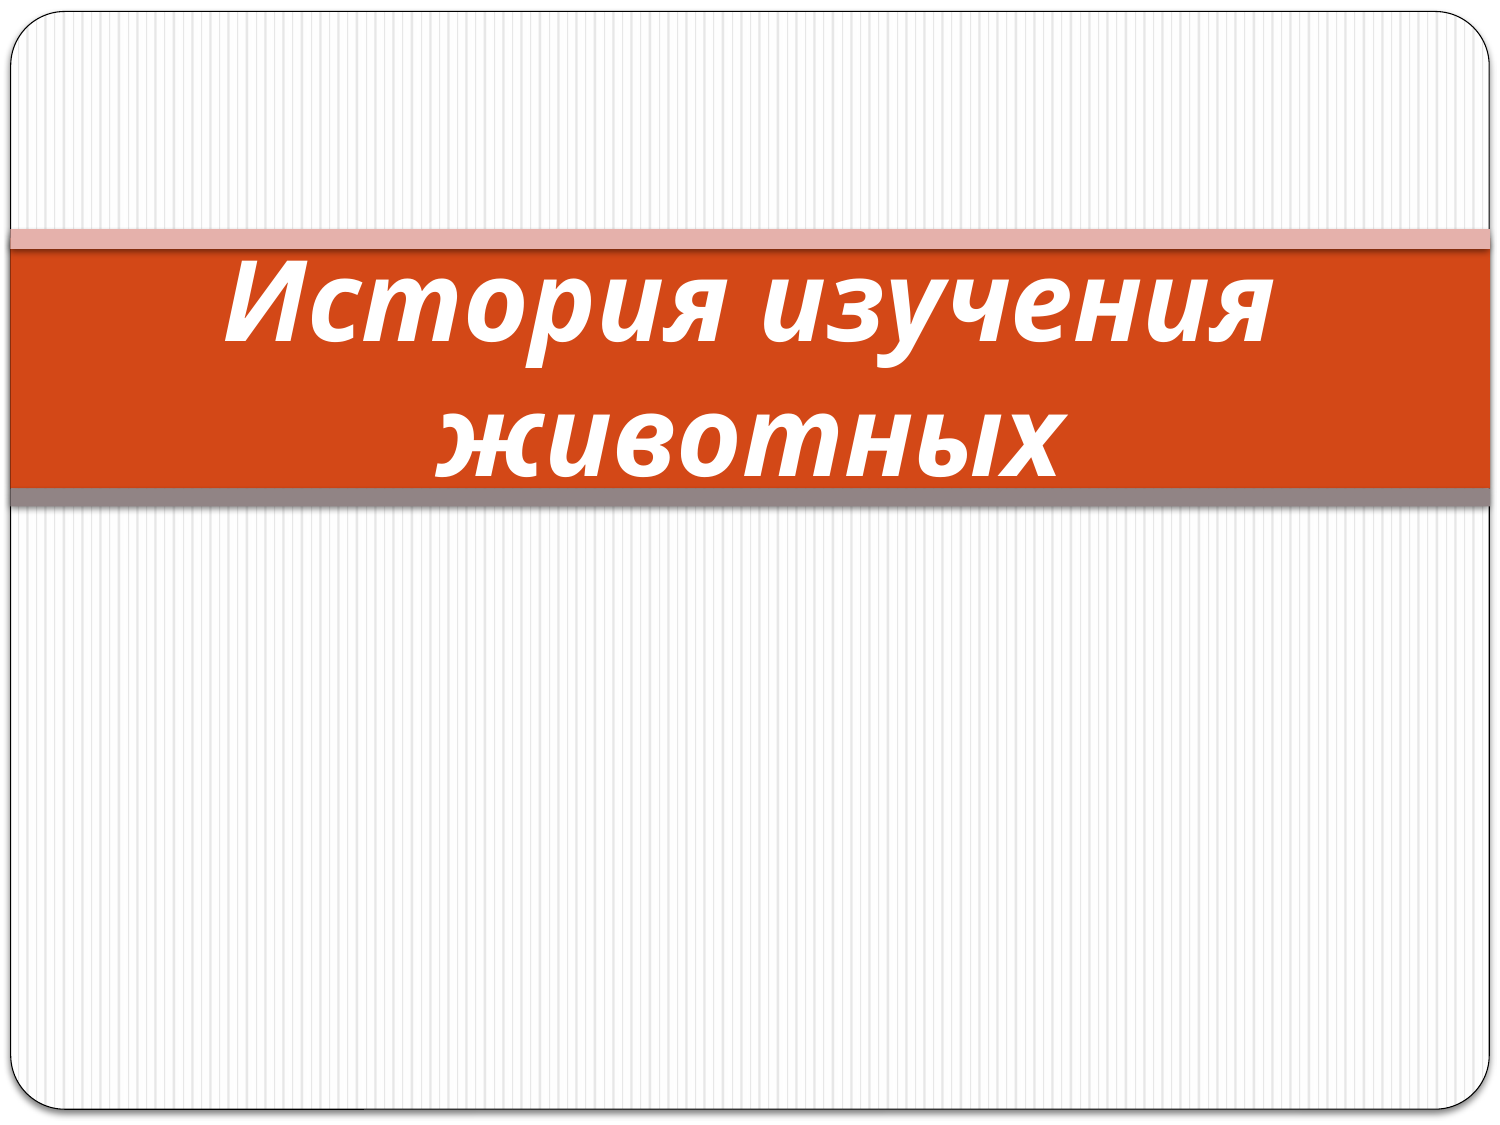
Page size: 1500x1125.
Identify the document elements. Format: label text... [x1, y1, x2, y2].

title История изучения животных [0, 208, 1500, 528]
